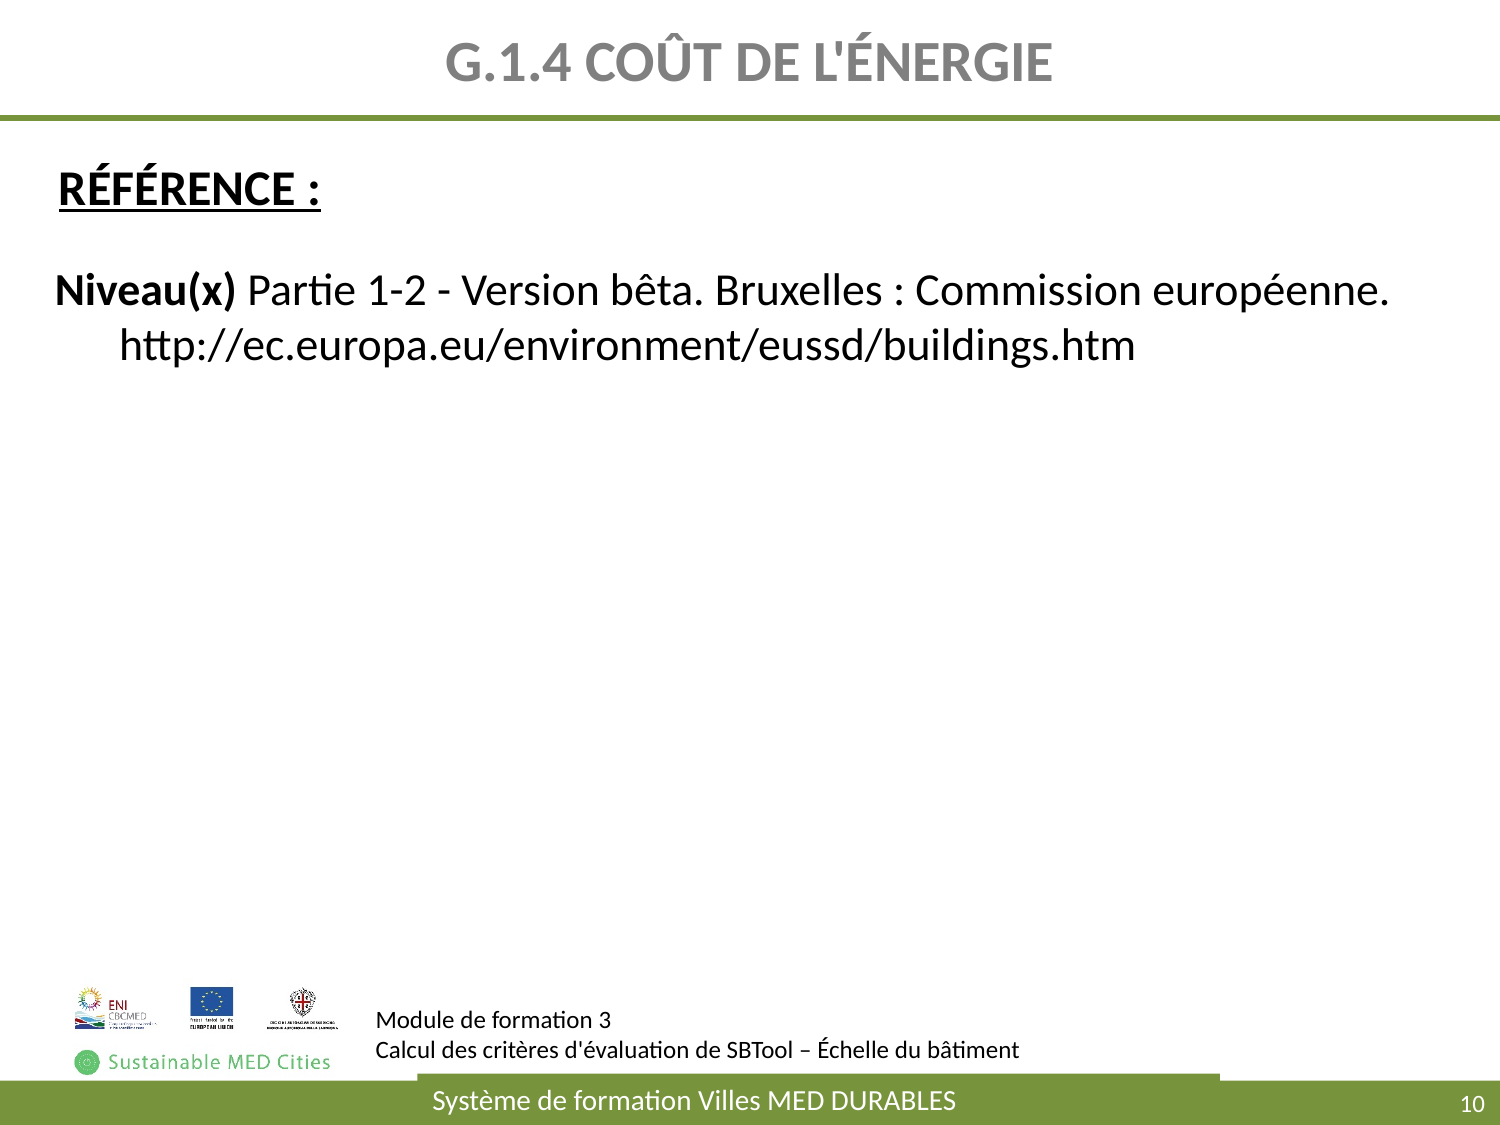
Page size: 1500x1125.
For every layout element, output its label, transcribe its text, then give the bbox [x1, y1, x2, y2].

slide_number 10 [1149, 1079, 1500, 1125]
title G.1.4 COÛT DE L'ÉNERGIE [0, 0, 1500, 117]
text_box Niveau(x) Partie 1-2 - Version bêta. Bruxelles : Commission européenne. http://ec.europa.eu/environment/eussd/buildings.htm [39, 251, 1500, 994]
picture [62, 994, 356, 1080]
text_box Système de formation Villes MED DURABLES [417, 1073, 1220, 1124]
text_box Module de formation 3 Calcul des critères d'évaluation de SBTool – Échelle du bâtiment [360, 996, 1301, 1071]
text_box RÉFÉRENCE : [43, 147, 1331, 235]
